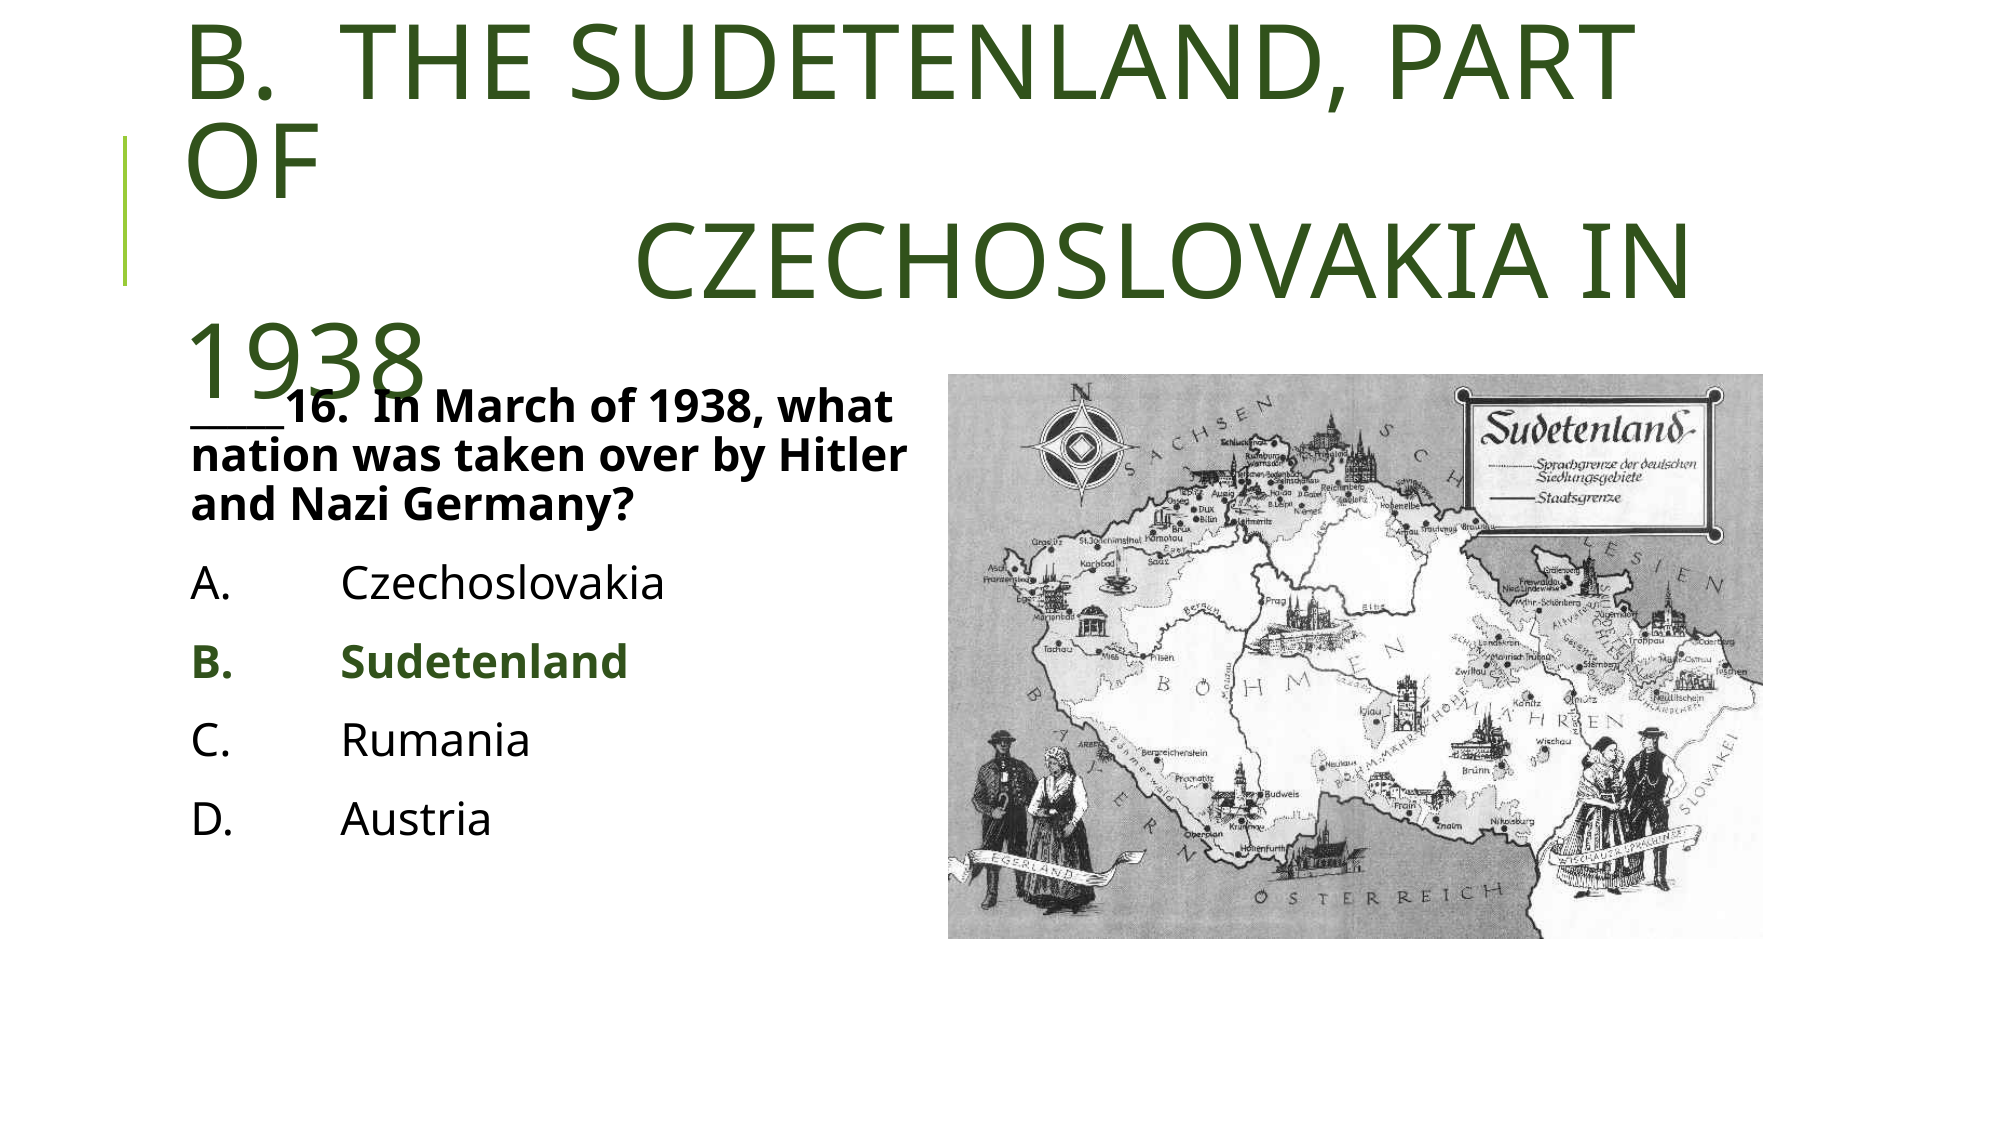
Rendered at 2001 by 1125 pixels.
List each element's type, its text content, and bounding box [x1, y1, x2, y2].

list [947, 374, 1763, 939]
list _____16. In March of 1938, what nation was taken over by Hitler and Nazi Germany? A. Czechoslovakia B. Sudetenland C. Rumania D. Austria [168, 375, 948, 1035]
title B. The Sudetenland, part of Czechoslovakia in 1938 [168, 96, 1763, 342]
